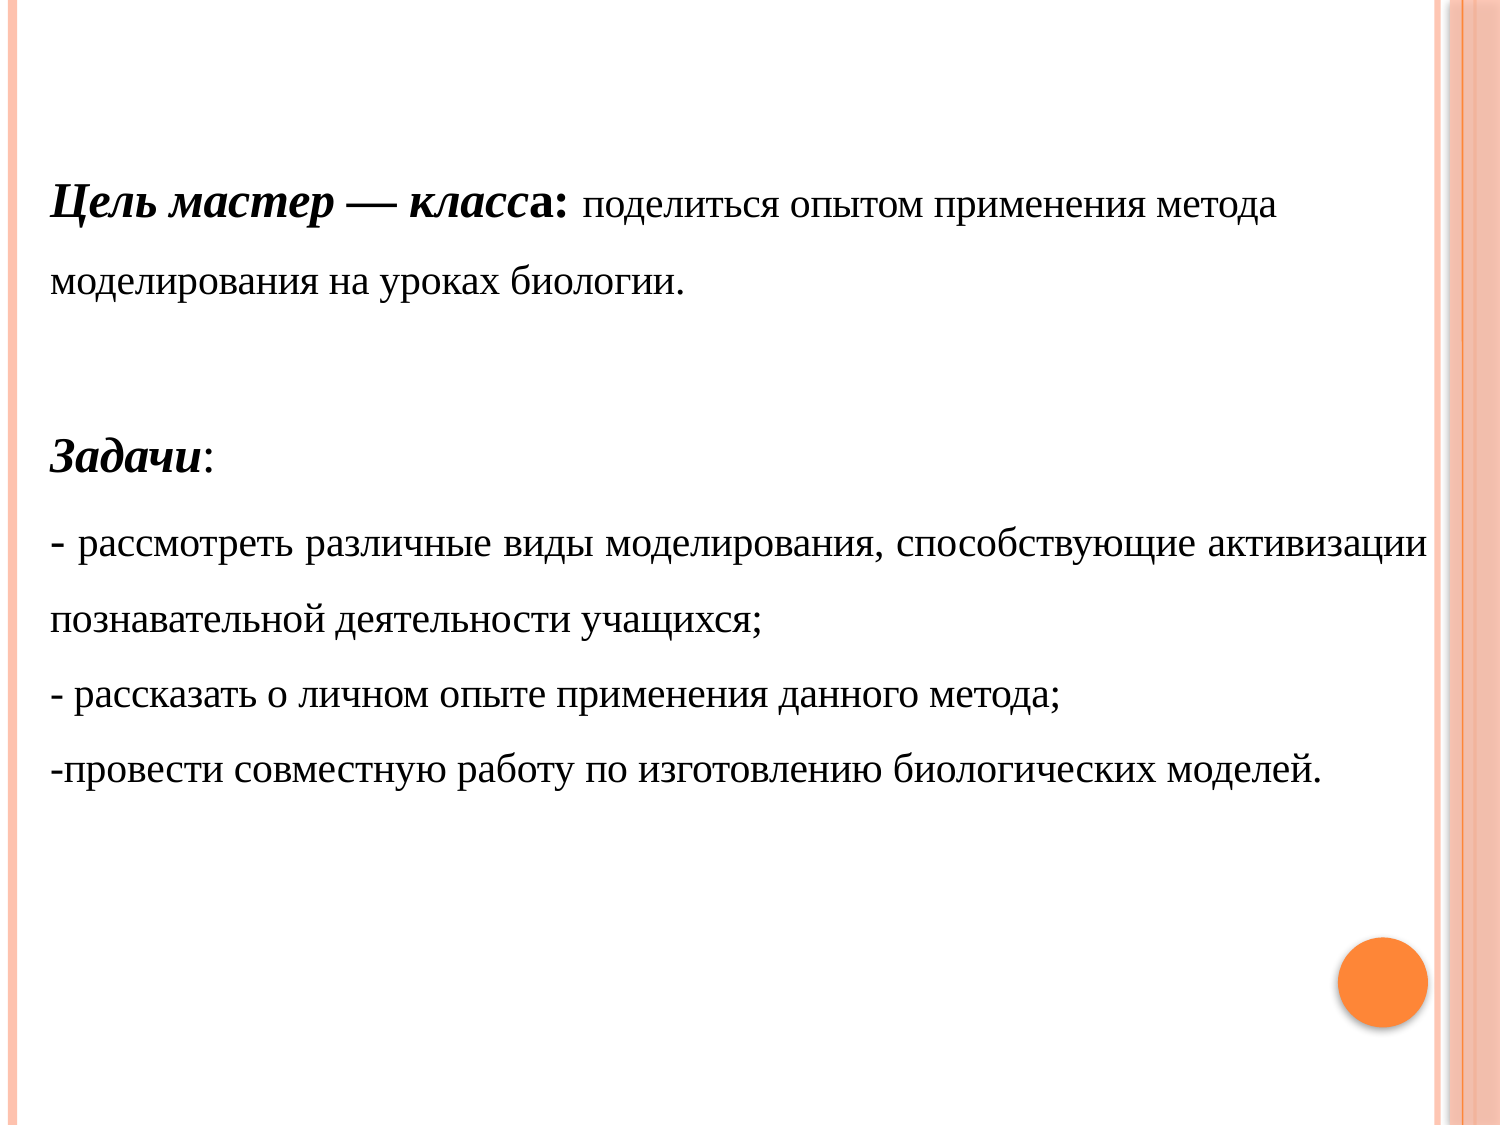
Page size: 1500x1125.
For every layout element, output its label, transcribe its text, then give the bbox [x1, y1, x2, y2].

list Цель мастер — класса: поделиться опытом применения метода моделирования на уроках биологии. Задачи: - рассмотреть различные виды моделирования, способствующие активизации познавательной деятельности учащихся; - рассказать о личном опыте применения данного метода; -провести совместную работу по изготовлению биологических моделей. [35, 70, 1442, 1016]
